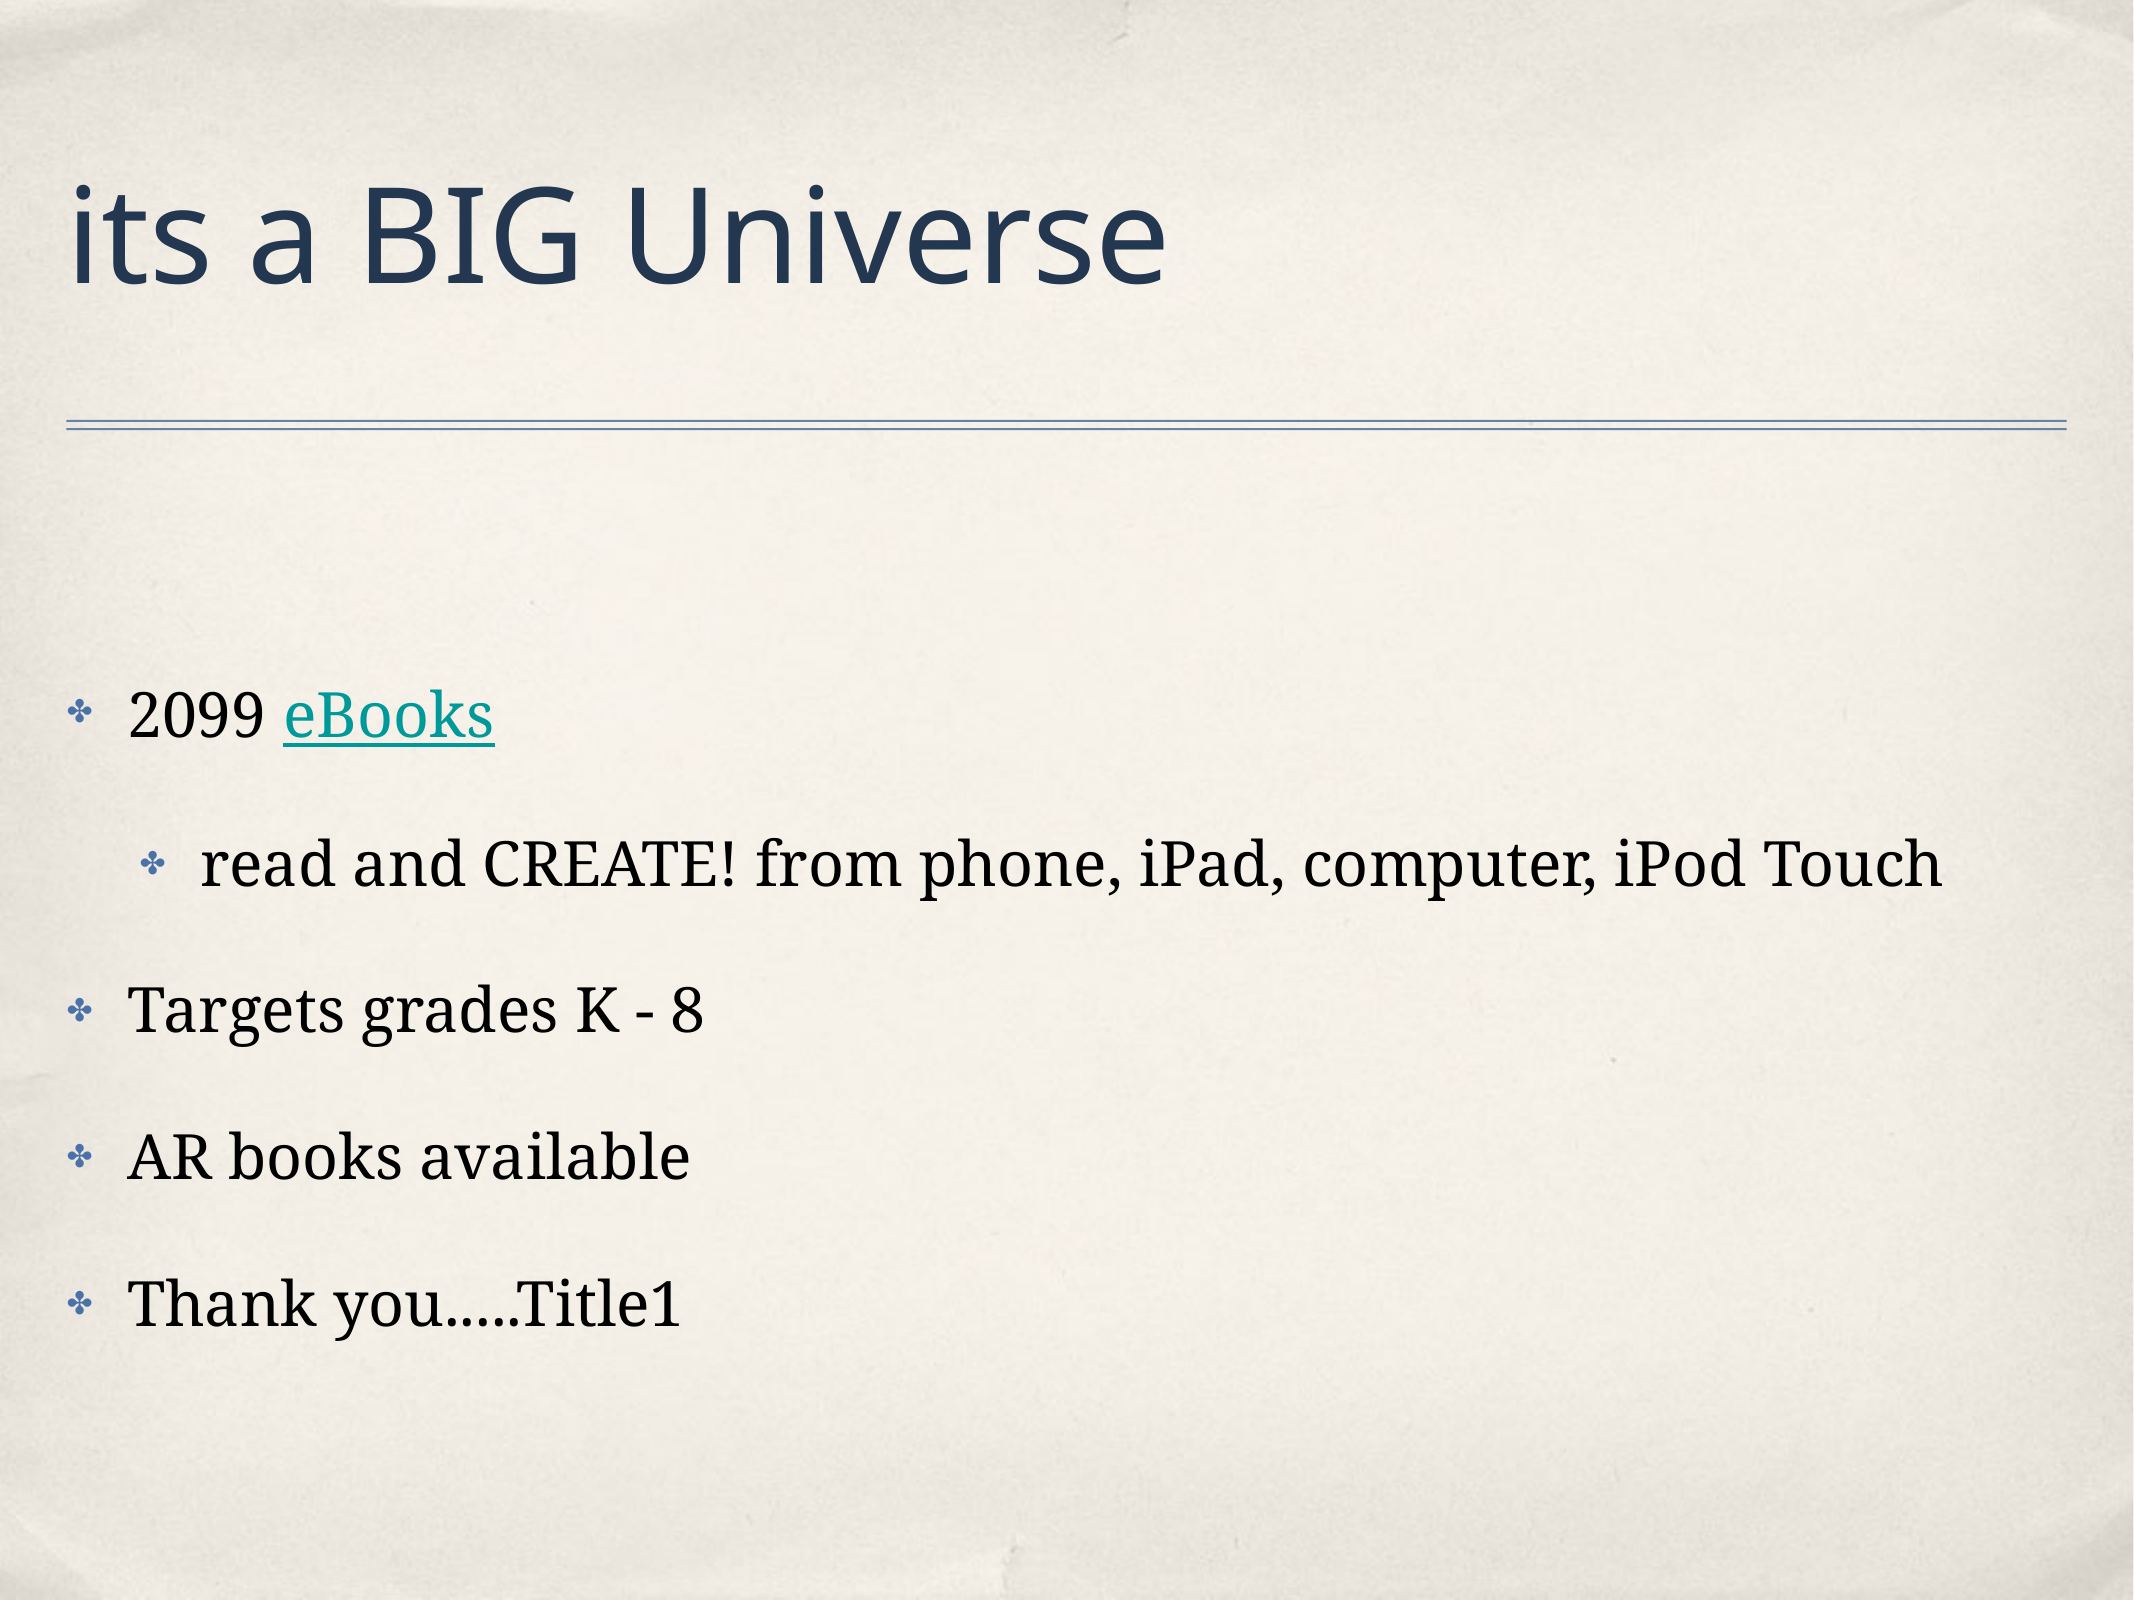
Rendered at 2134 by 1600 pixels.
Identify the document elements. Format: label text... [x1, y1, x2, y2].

picture [0, 0, 2134, 1600]
list 2099 eBooks read and CREATE! from phone, iPad, computer, iPod Touch Targets grades K - 8 AR books available Thank you.....Title1 [57, 489, 2076, 1528]
title its a BIG Universe [57, 72, 2076, 409]
